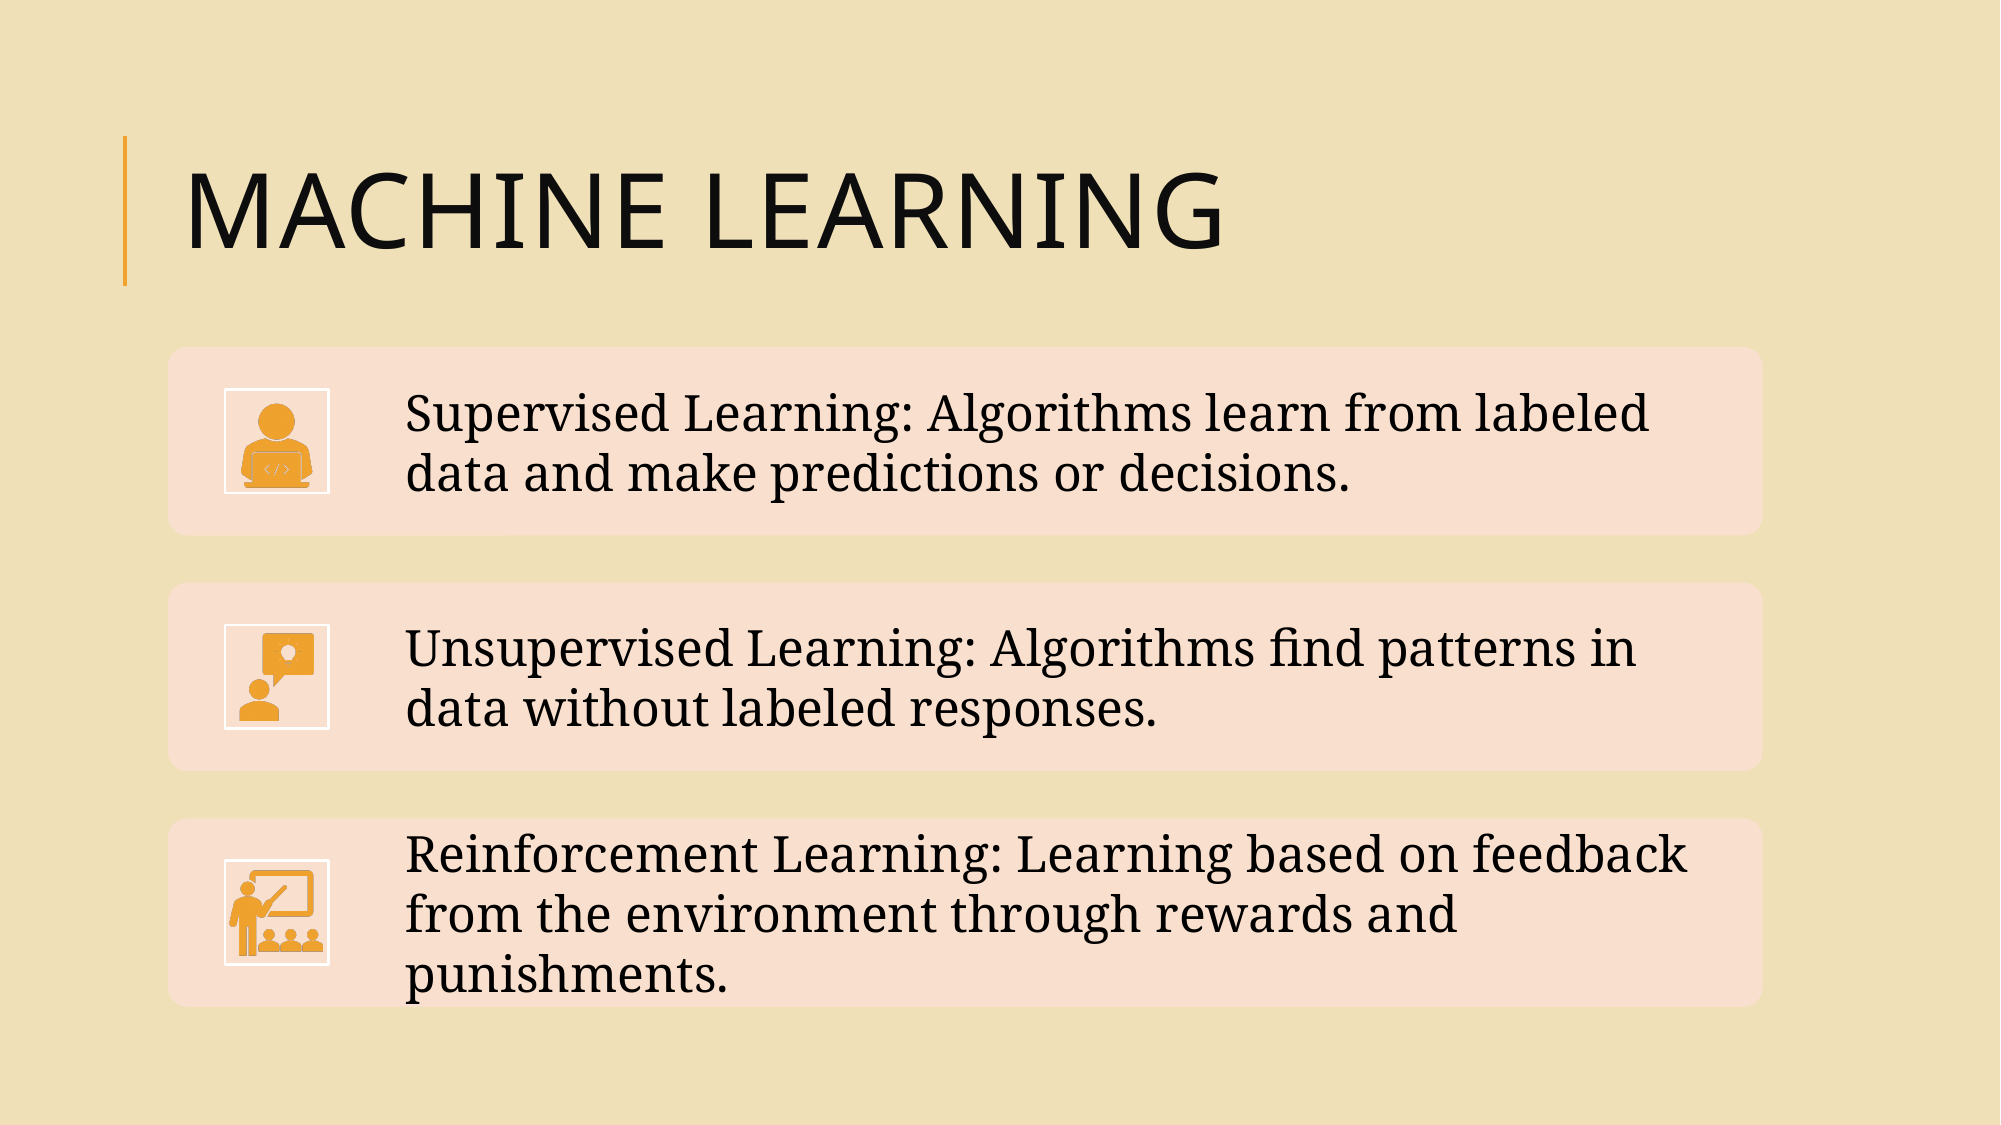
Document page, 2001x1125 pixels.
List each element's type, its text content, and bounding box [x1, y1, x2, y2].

title Machine Learning [168, 96, 1763, 342]
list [167, 346, 1763, 1008]
